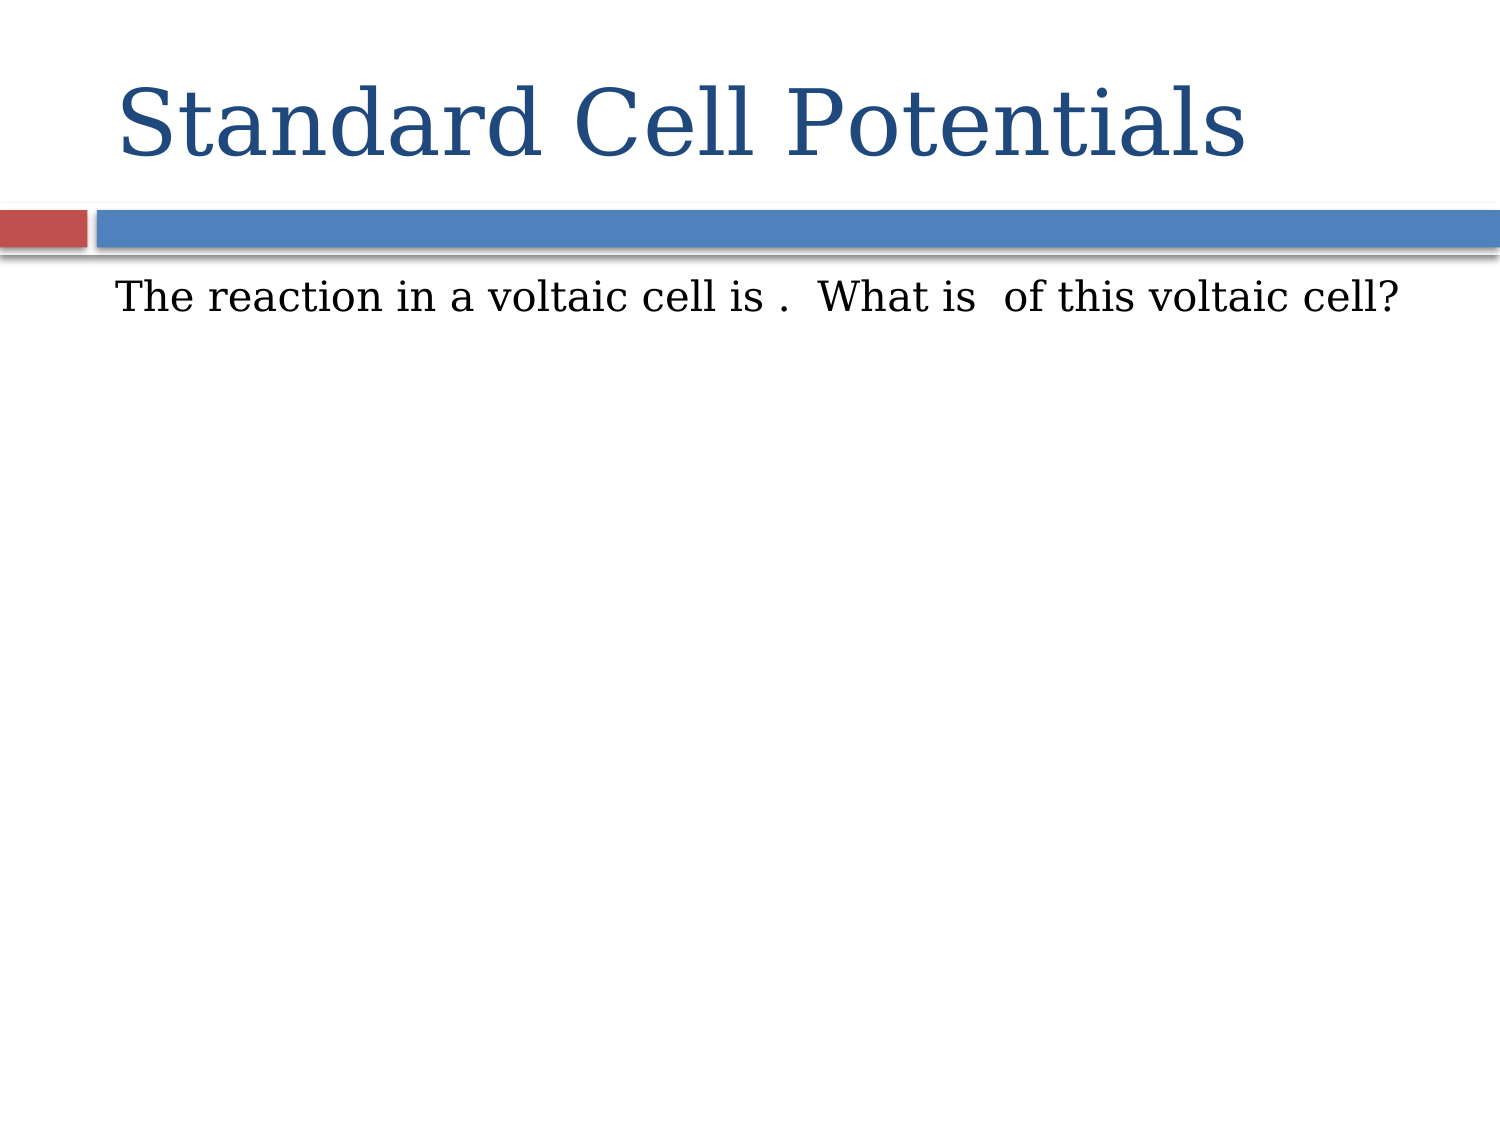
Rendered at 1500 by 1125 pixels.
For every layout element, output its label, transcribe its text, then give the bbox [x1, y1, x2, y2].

title Standard Cell Potentials [100, 37, 1438, 200]
